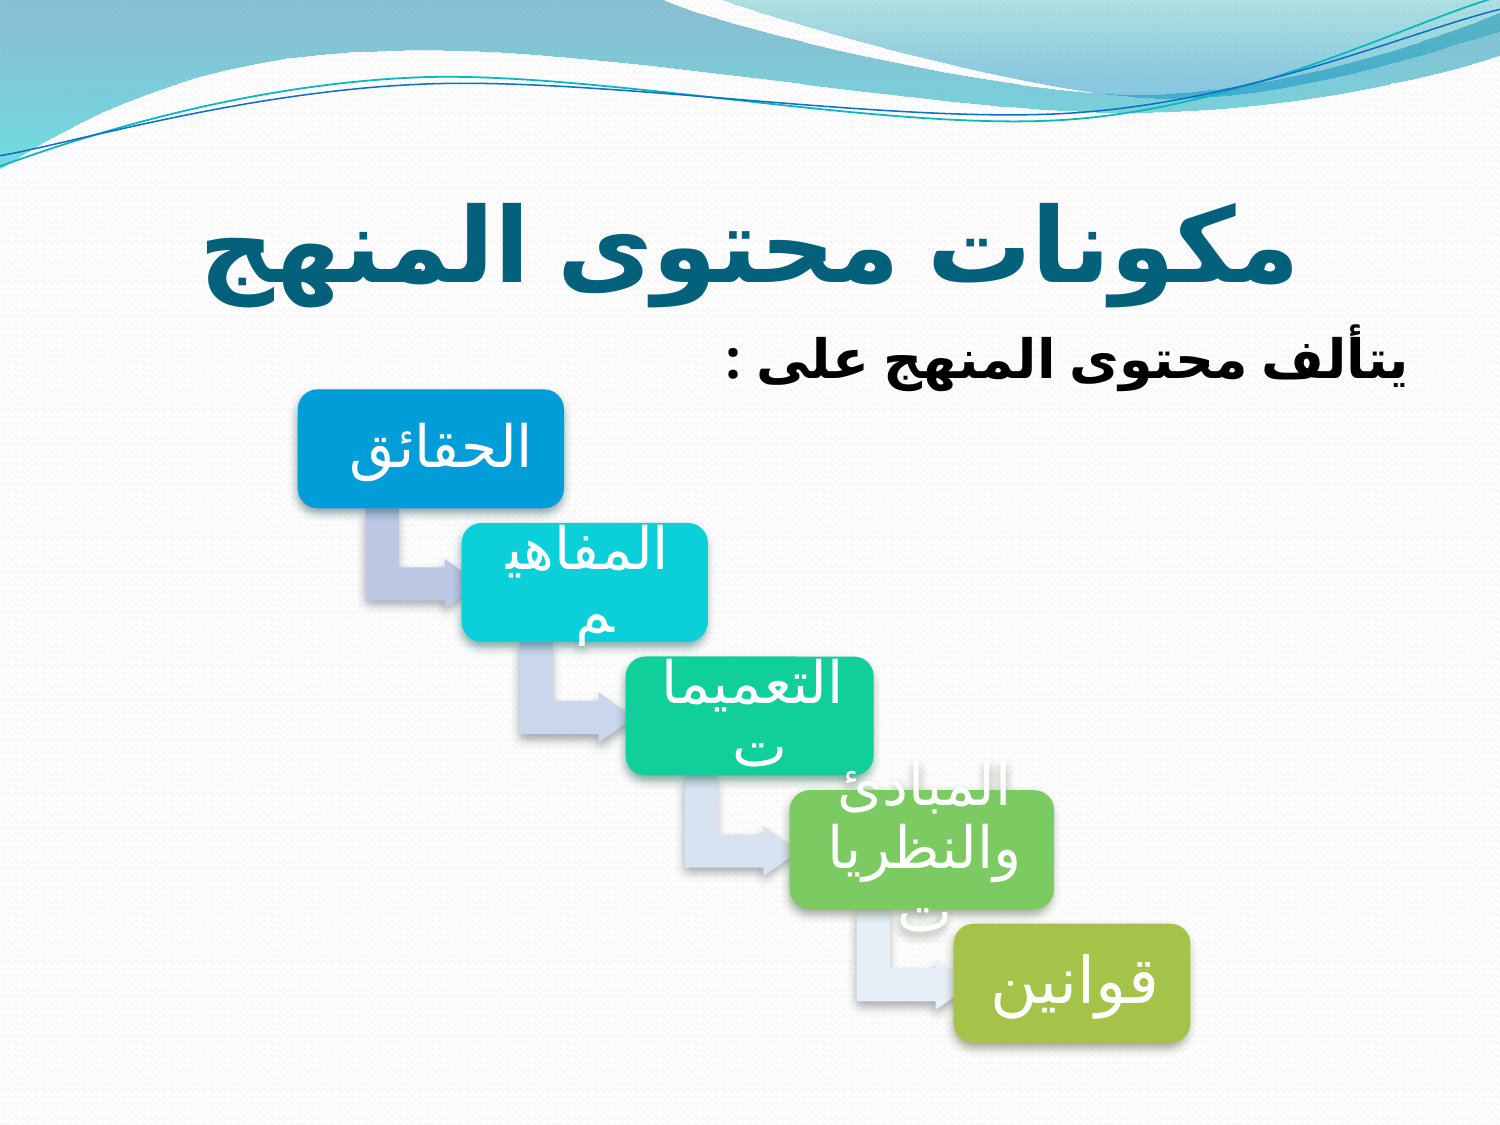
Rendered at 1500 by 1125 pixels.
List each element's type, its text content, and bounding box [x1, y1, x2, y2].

title مكونات محتوى المنهج [75, 115, 1425, 303]
list يتألف محتوى المنهج على : [75, 317, 1425, 1038]
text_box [88, 385, 1400, 1048]
